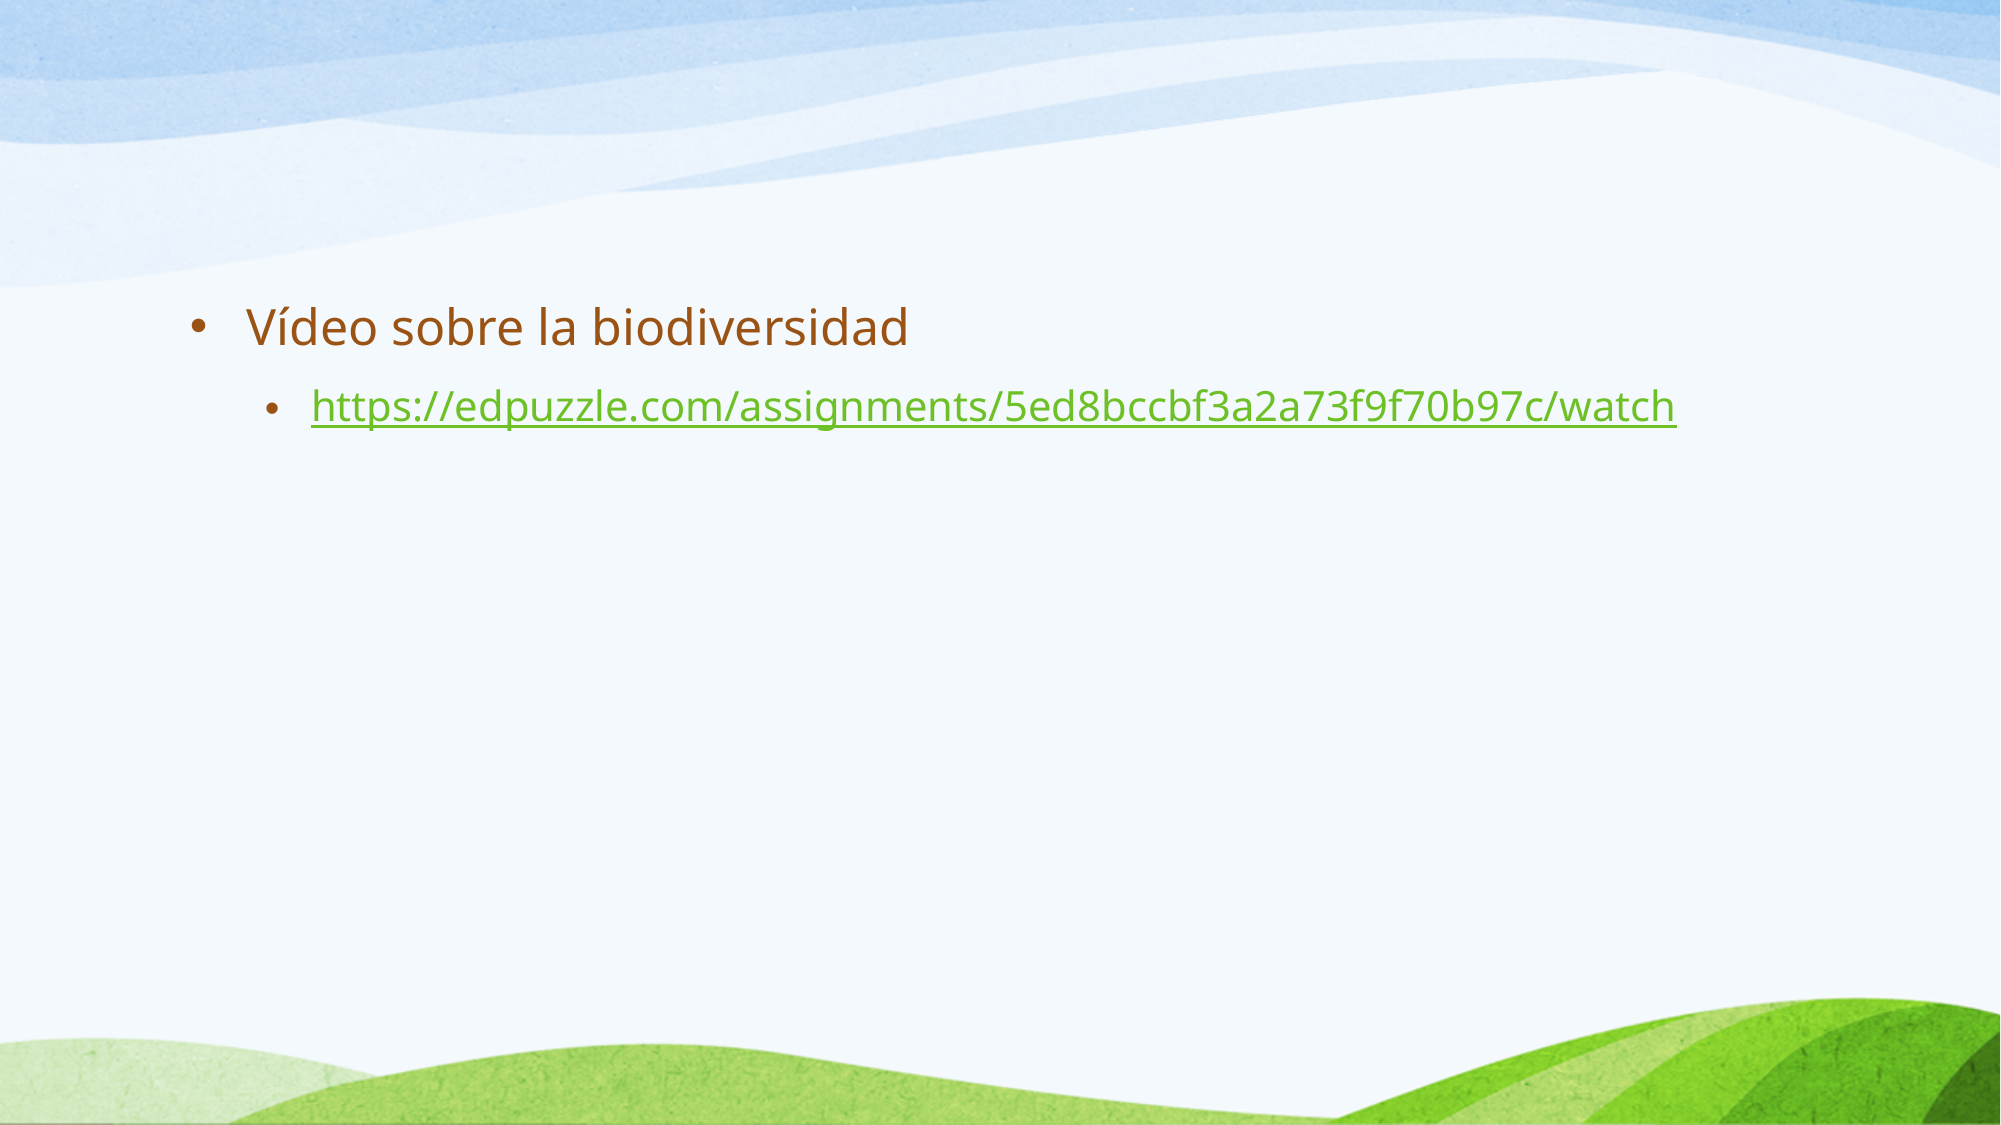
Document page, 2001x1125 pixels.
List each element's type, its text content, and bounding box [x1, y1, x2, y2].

picture [0, 0, 2001, 1125]
list Vídeo sobre la biodiversidad https://edpuzzle.com/assignments/5ed8bccbf3a2a73f9f70b97c/watch [174, 287, 1825, 982]
